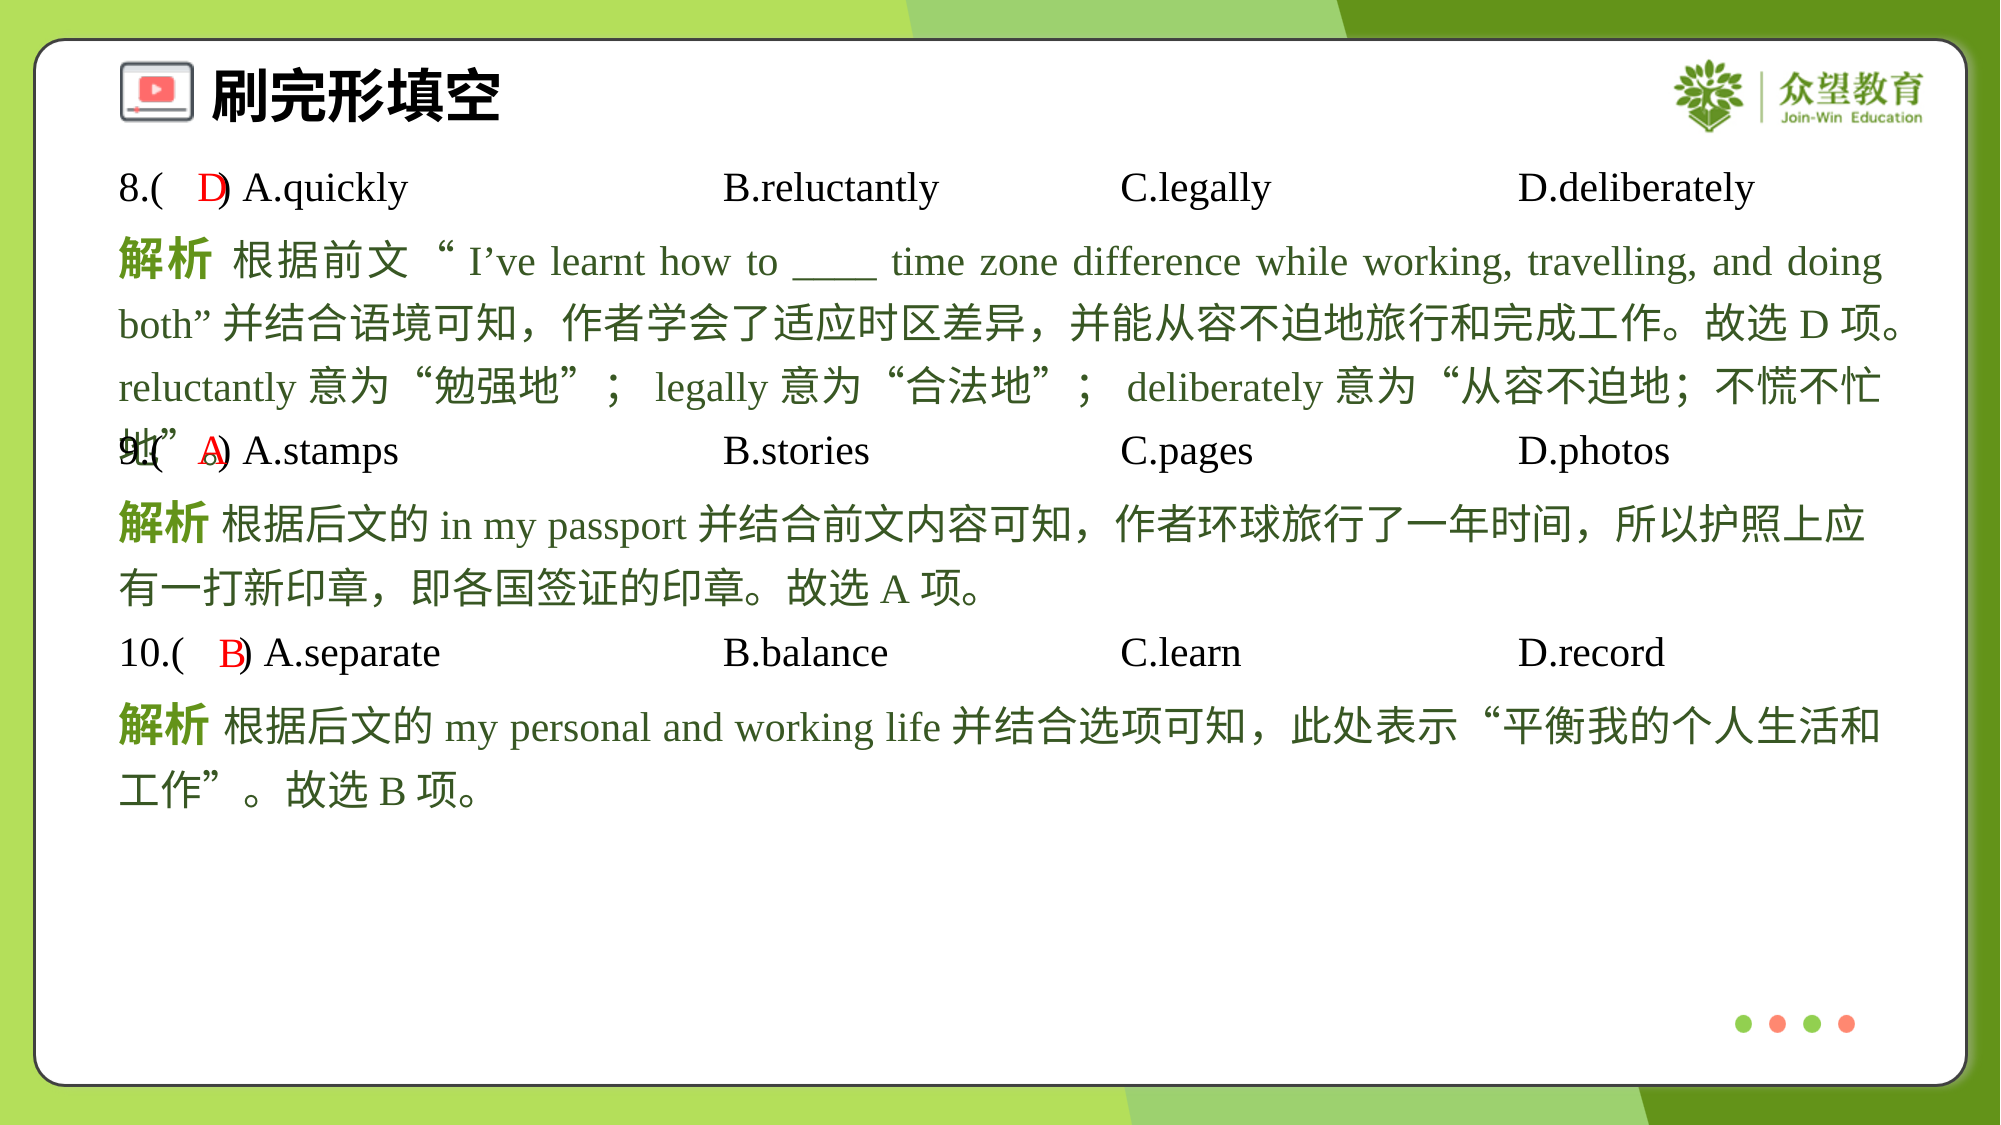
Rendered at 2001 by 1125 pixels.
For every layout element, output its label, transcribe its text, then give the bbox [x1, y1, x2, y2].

text_box 9.( ) A.stamps B.stories C.pages D.photos [233, 410, 1883, 468]
text_box D [192, 146, 233, 205]
text_box 解析 根据后文的my personal and working life并结合选项可知，此处表示“平衡我的个人生活和工作”。故选B项。 [118, 682, 1883, 809]
text_box 9.( ) A.stamps B.stories C.pages D.photos [118, 410, 192, 468]
text_box 8.( ) A.quickly B.reluctantly C.legally D.deliberately [118, 146, 192, 204]
text_box 解析 根据后文的in my passport并结合前文内容可知，作者环球旅行了一年时间，所以护照上应有一打新印章，即各国签证的印章。故选A项。 [118, 480, 1883, 607]
text_box 10.( ) A.separate B.balance C.learn D.record [252, 612, 1883, 670]
text_box 10.( ) A.separate B.balance C.learn D.record [118, 612, 213, 670]
text_box A [192, 410, 233, 469]
text_box 8.( ) A.quickly B.reluctantly C.legally D.deliberately [233, 146, 1883, 204]
text_box B [213, 612, 252, 671]
text_box 解析 根据前文“I’ve learnt how to ____ time zone difference while working, travelling, and doing both”并结合语境可知，作者学会了适应时区差异，并能从容不迫地旅行和完成工作。故选D项。reluctantly意为“勉强地”；legally意为“合法地”；deliberately意为“从容不迫地；不慌不忙地”。 [118, 215, 1883, 405]
picture [0, 0, 2000, 1125]
